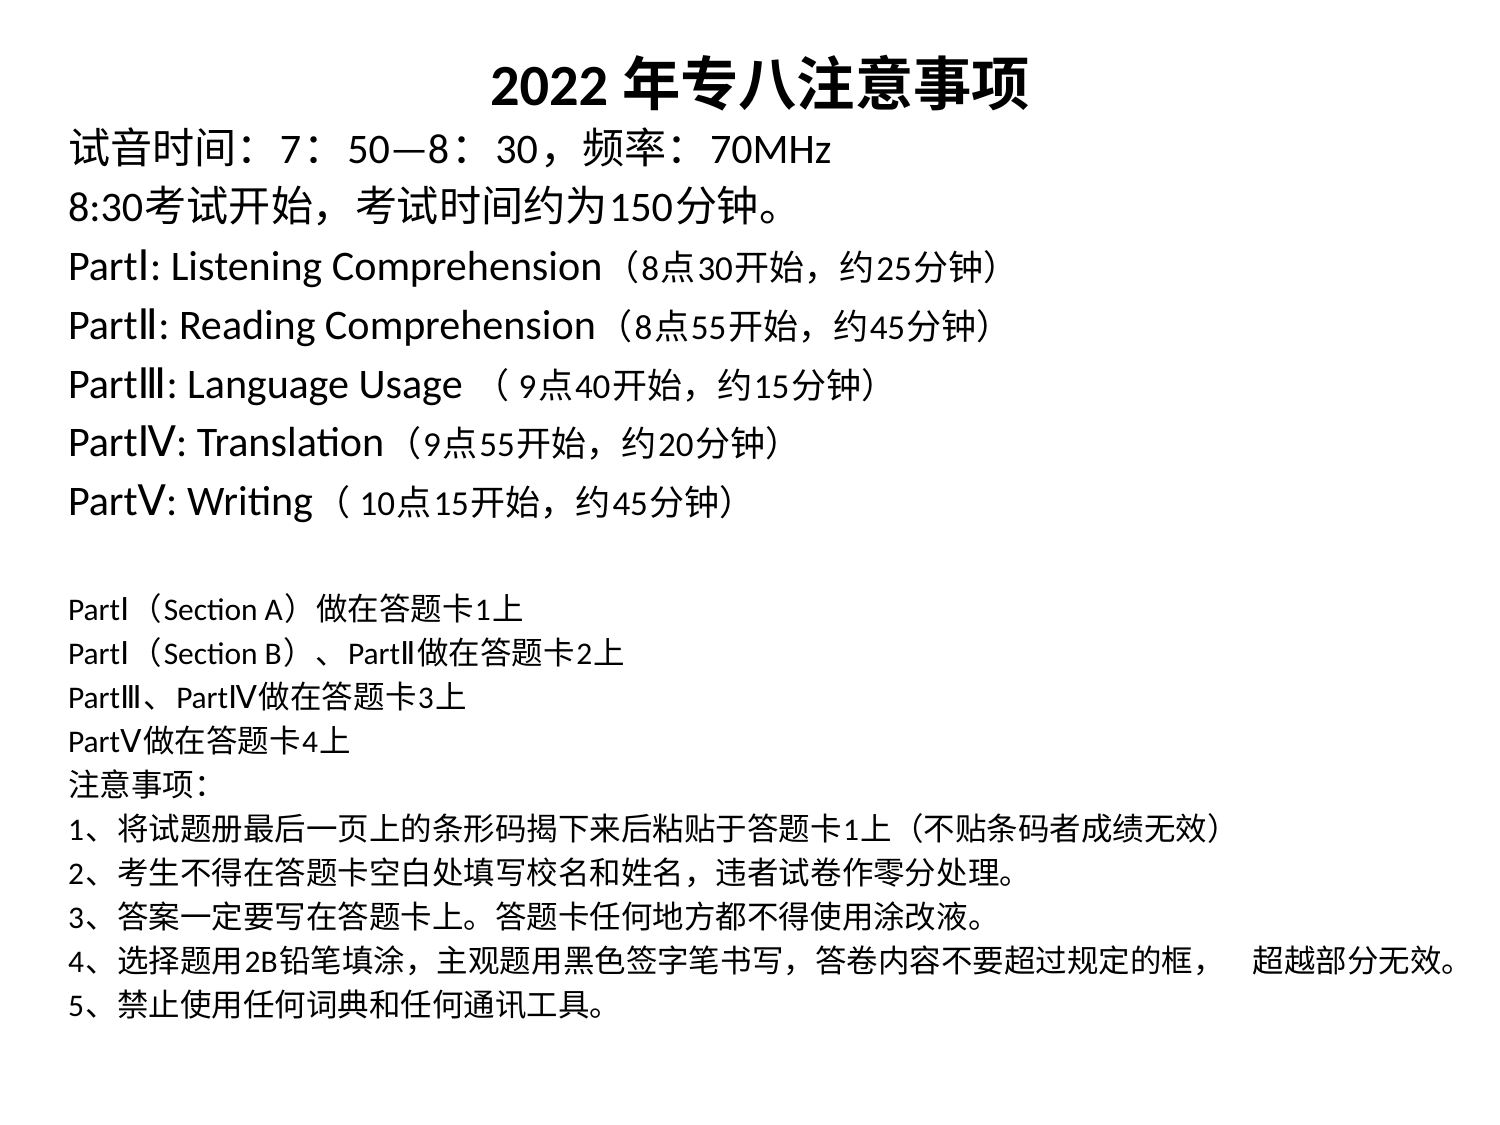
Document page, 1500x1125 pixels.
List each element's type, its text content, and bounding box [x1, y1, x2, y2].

subtitle 试音时间：7：50—8：30，频率：70MHz 8:30考试开始，考试时间约为150分钟。 PartⅠ: Listening Comprehension（8点30开始，约25分钟） PartⅡ: Reading Comprehension（8点55开始，约45分钟） PartⅢ: Language Usage （ 9点40开始，约15分钟） PartⅣ: Translation（9点55开始，约20分钟） PartⅤ: Writing（ 10点15开始，约45分钟） PartⅠ（Section A）做在答题卡1上 PartⅠ（Section B）、PartⅡ做在答题卡2上 PartⅢ、PartⅣ做在答题卡3上 PartⅤ做在答题卡4上 注意事项： 1、将试题册最后一页上的条形码揭下来后粘贴于答题卡1上（不贴条码者成绩无效） 2、考生不得在答题卡空白处填写校名和姓名，违者试卷作零分处理。 3、答案一定要写在答题卡上。答题卡任何地方都不得使用涂改液。 4、选择题用2B铅笔填涂，主观题用黑色签字笔书写，答卷内容不要超过规定的框， 超越部分无效。 5、禁止使用任何词典和任何通讯工具。 [53, 113, 1473, 1096]
title 2022年专八注意事项 [112, 0, 1388, 113]
